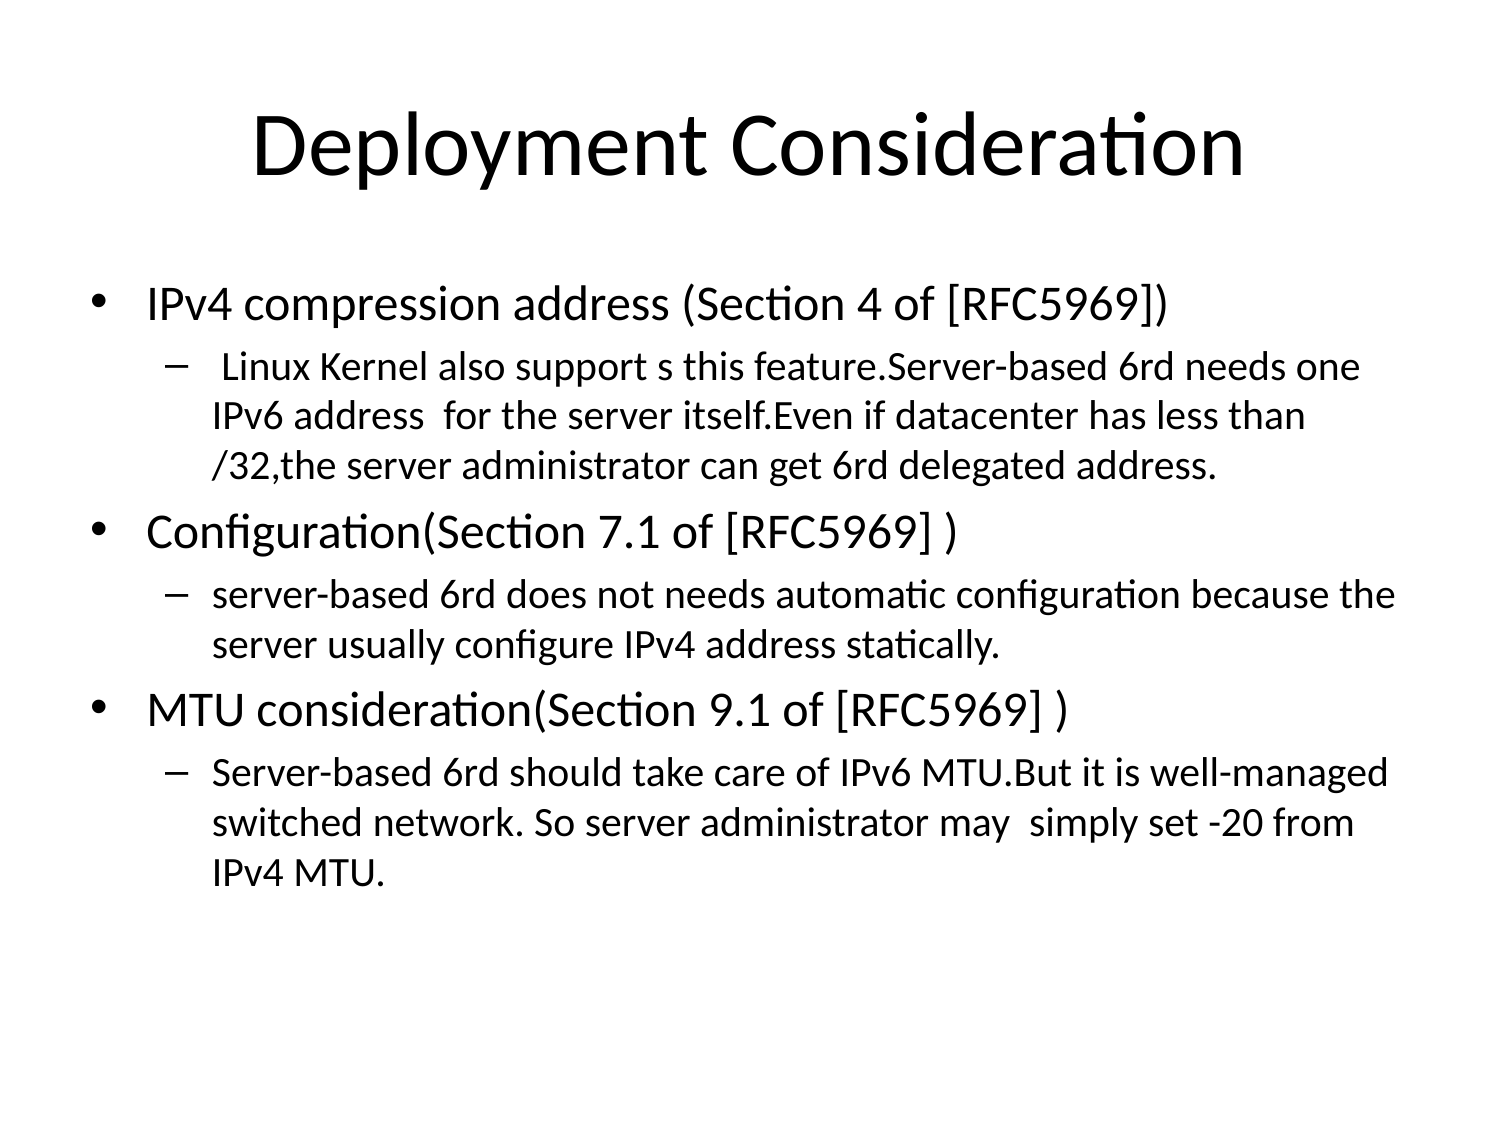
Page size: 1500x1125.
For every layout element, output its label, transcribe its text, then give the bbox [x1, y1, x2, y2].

list IPv4 compression address (Section 4 of [RFC5969]) Linux Kernel also support s this feature.Server-based 6rd needs one IPv6 address for the server itself.Even if datacenter has less than /32,the server administrator can get 6rd delegated address. Configuration(Section 7.1 of [RFC5969] ) server-based 6rd does not needs automatic configuration because the server usually configure IPv4 address statically. MTU consideration(Section 9.1 of [RFC5969] ) Server-based 6rd should take care of IPv6 MTU.But it is well-managed switched network. So server administrator may simply set -20 from IPv4 MTU. [75, 262, 1425, 1005]
title Deployment Consideration [75, 45, 1425, 233]
